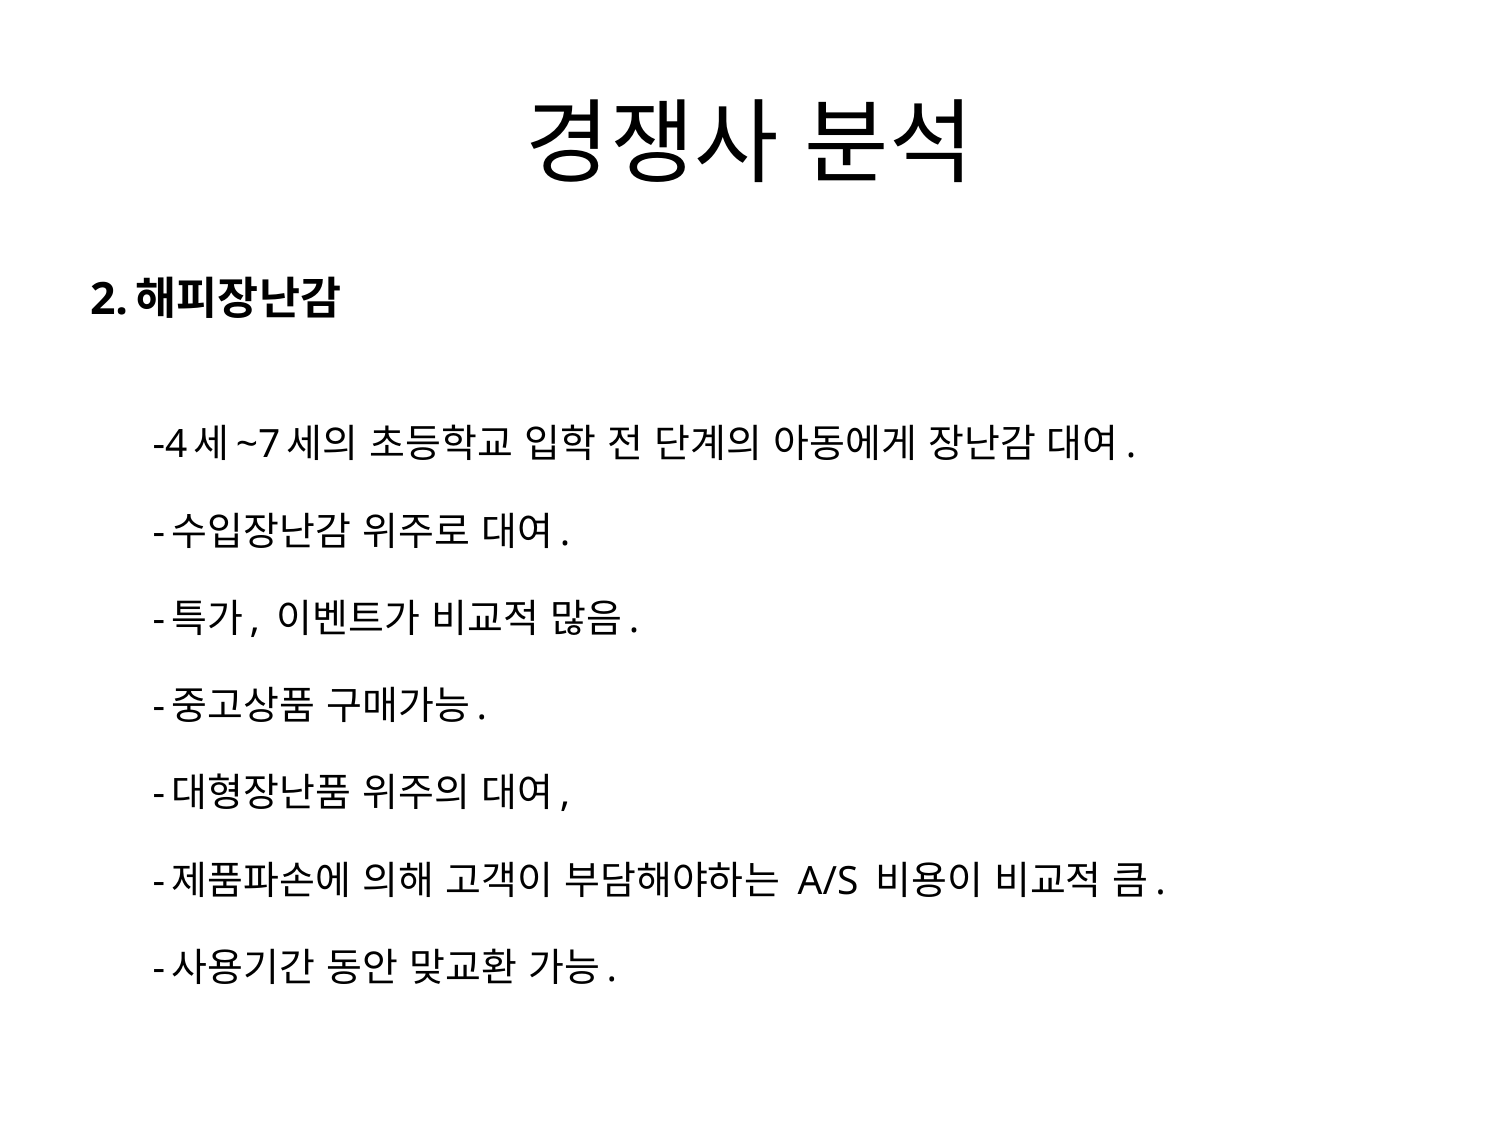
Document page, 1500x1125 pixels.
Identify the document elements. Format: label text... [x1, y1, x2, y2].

title 경쟁사 분석 [75, 45, 1425, 233]
list 2.해피장난감 -4세~7세의 초등학교 입학 전 단계의 아동에게 장난감 대여. -수입장난감 위주로 대여. -특가, 이벤트가 비교적 많음. -중고상품 구매가능. -대형장난품 위주의 대여, -제품파손에 의해 고객이 부담해야하는 A/S 비용이 비교적 큼. -사용기간 동안 맞교환 가능. [75, 262, 1425, 1005]
